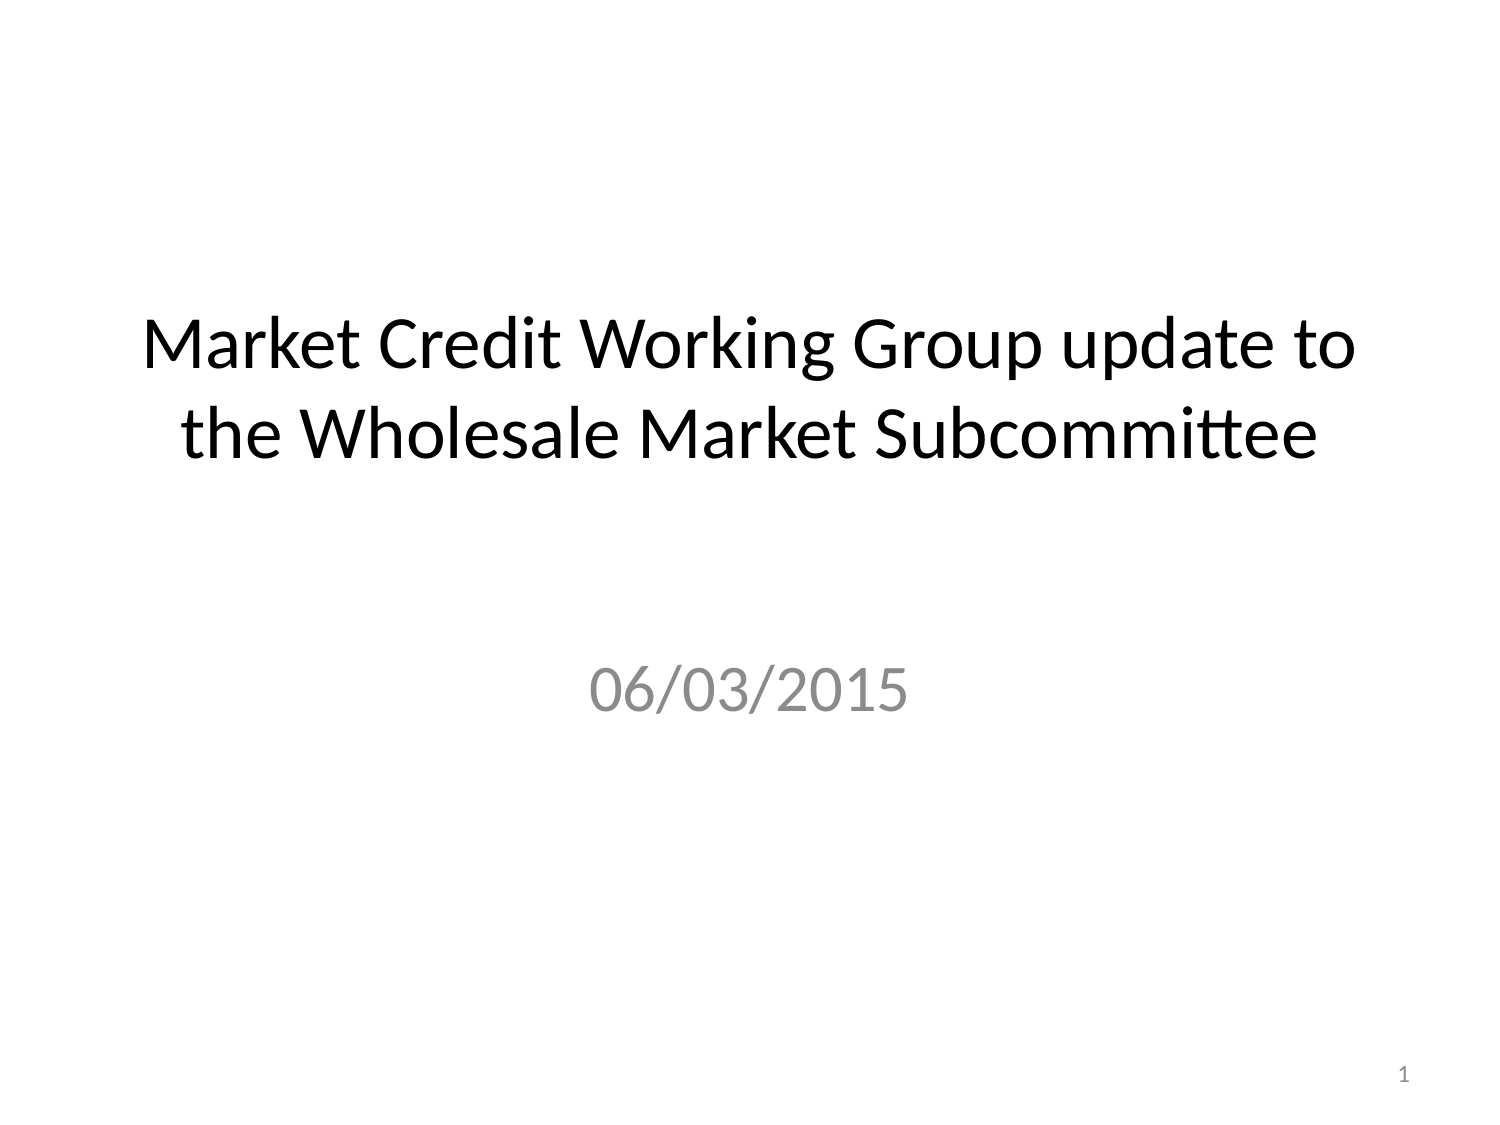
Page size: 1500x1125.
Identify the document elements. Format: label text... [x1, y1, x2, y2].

slide_number 1 [1074, 1042, 1425, 1103]
subtitle 06/03/2015 [225, 637, 1275, 925]
title Market Credit Working Group update to the Wholesale Market Subcommittee [112, 262, 1388, 504]
